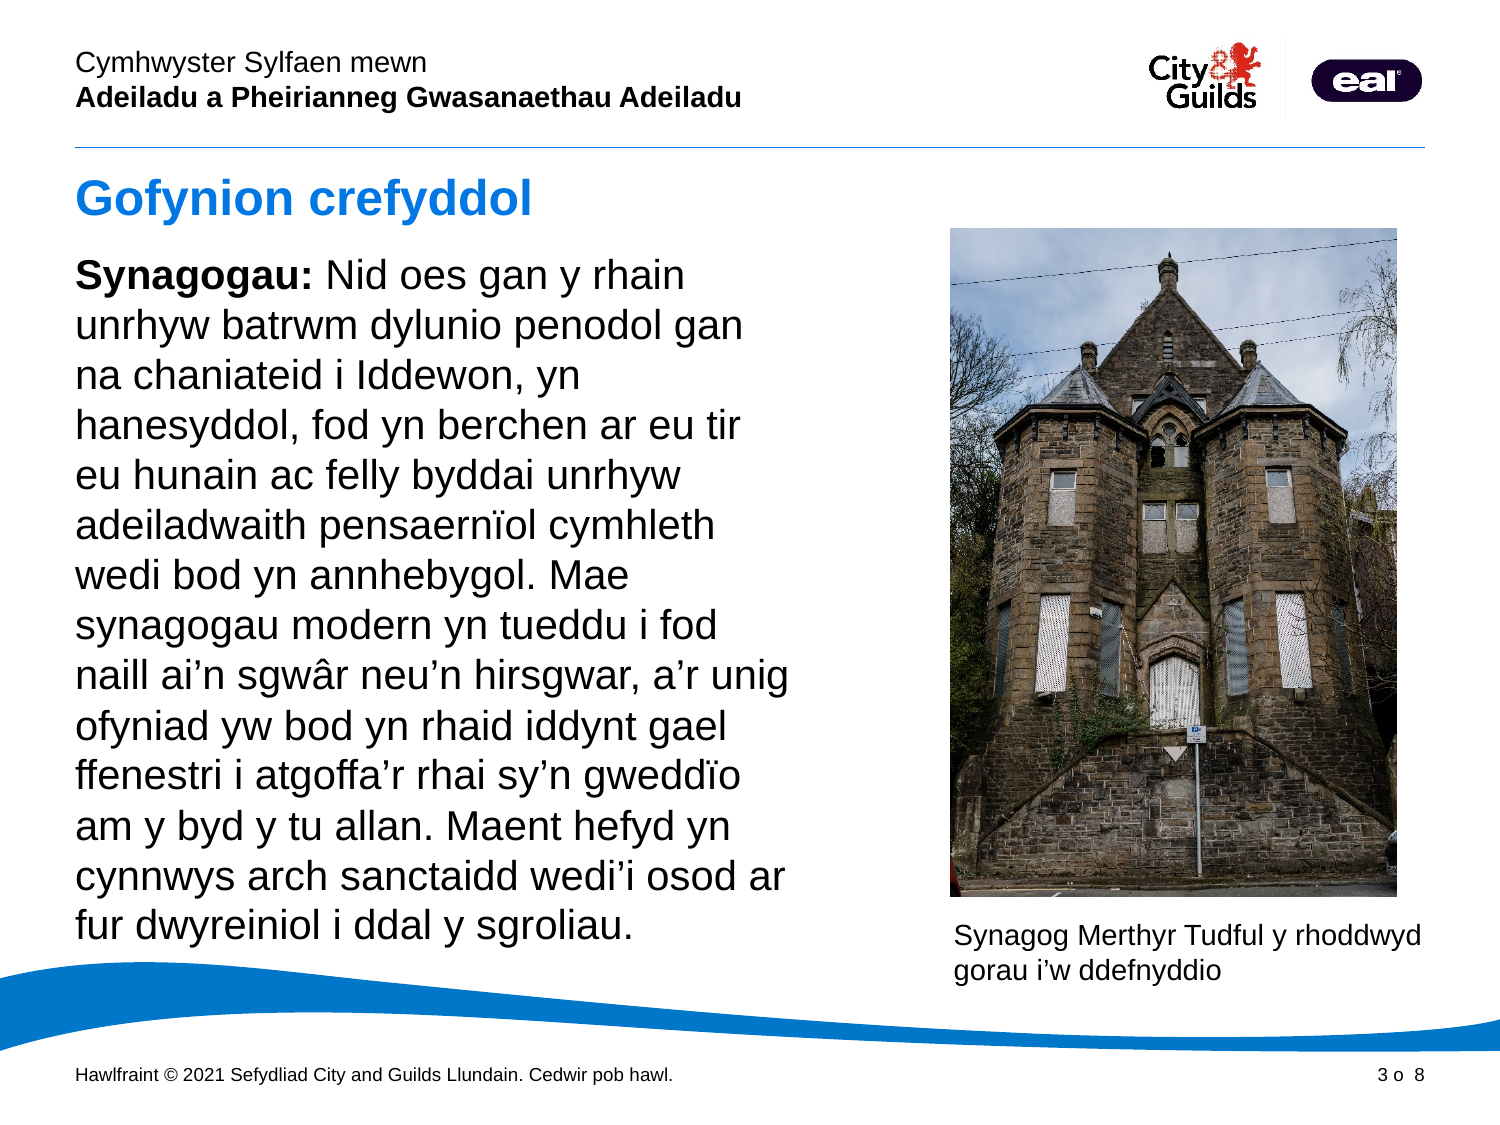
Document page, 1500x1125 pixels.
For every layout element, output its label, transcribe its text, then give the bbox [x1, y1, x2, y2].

title Gofynion crefyddol [74, 165, 1426, 229]
picture [950, 228, 1398, 898]
picture [1149, 38, 1422, 121]
text_box Synagog Merthyr Tudful y rhoddwyd gorau i’w ddefnyddio [938, 909, 1500, 994]
list Synagogau: Nid oes gan y rhain unrhyw batrwm dylunio penodol gan na chaniateid i Iddewon, yn hanesyddol, fod yn berchen ar eu tir eu hunain ac felly byddai unrhyw adeiladwaith pensaernïol cymhleth wedi bod yn annhebygol. Mae synagogau modern yn tueddu i fod naill ai’n sgwâr neu’n hirsgwar, a’r unig ofyniad yw bod yn rhaid iddynt gael ffenestri i atgoffa’r rhai sy’n gweddïo am y byd y tu allan. Maent hefyd yn cynnwys arch sanctaidd wedi’i osod ar fur dwyreiniol i ddal y sgroliau. [74, 247, 798, 859]
